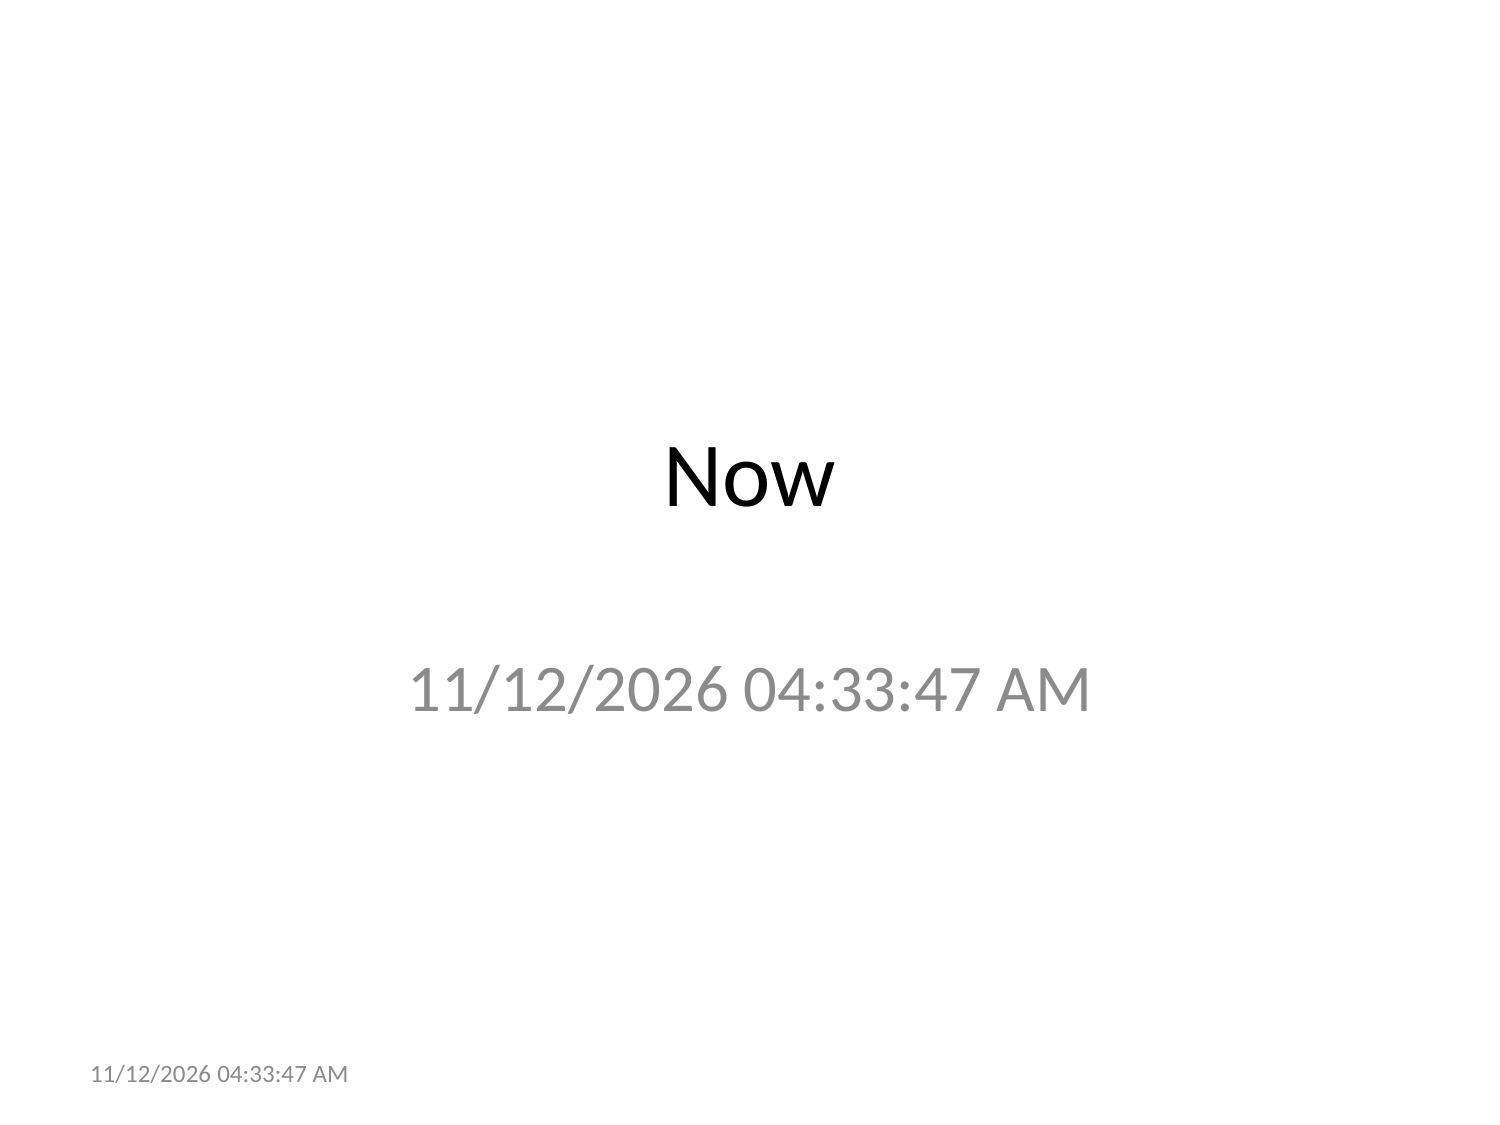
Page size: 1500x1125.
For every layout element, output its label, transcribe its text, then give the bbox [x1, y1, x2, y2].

subtitle 2011-12-19 10:20:04 AM [225, 637, 1275, 925]
title Now [112, 349, 1388, 591]
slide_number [75, 1042, 425, 1103]
